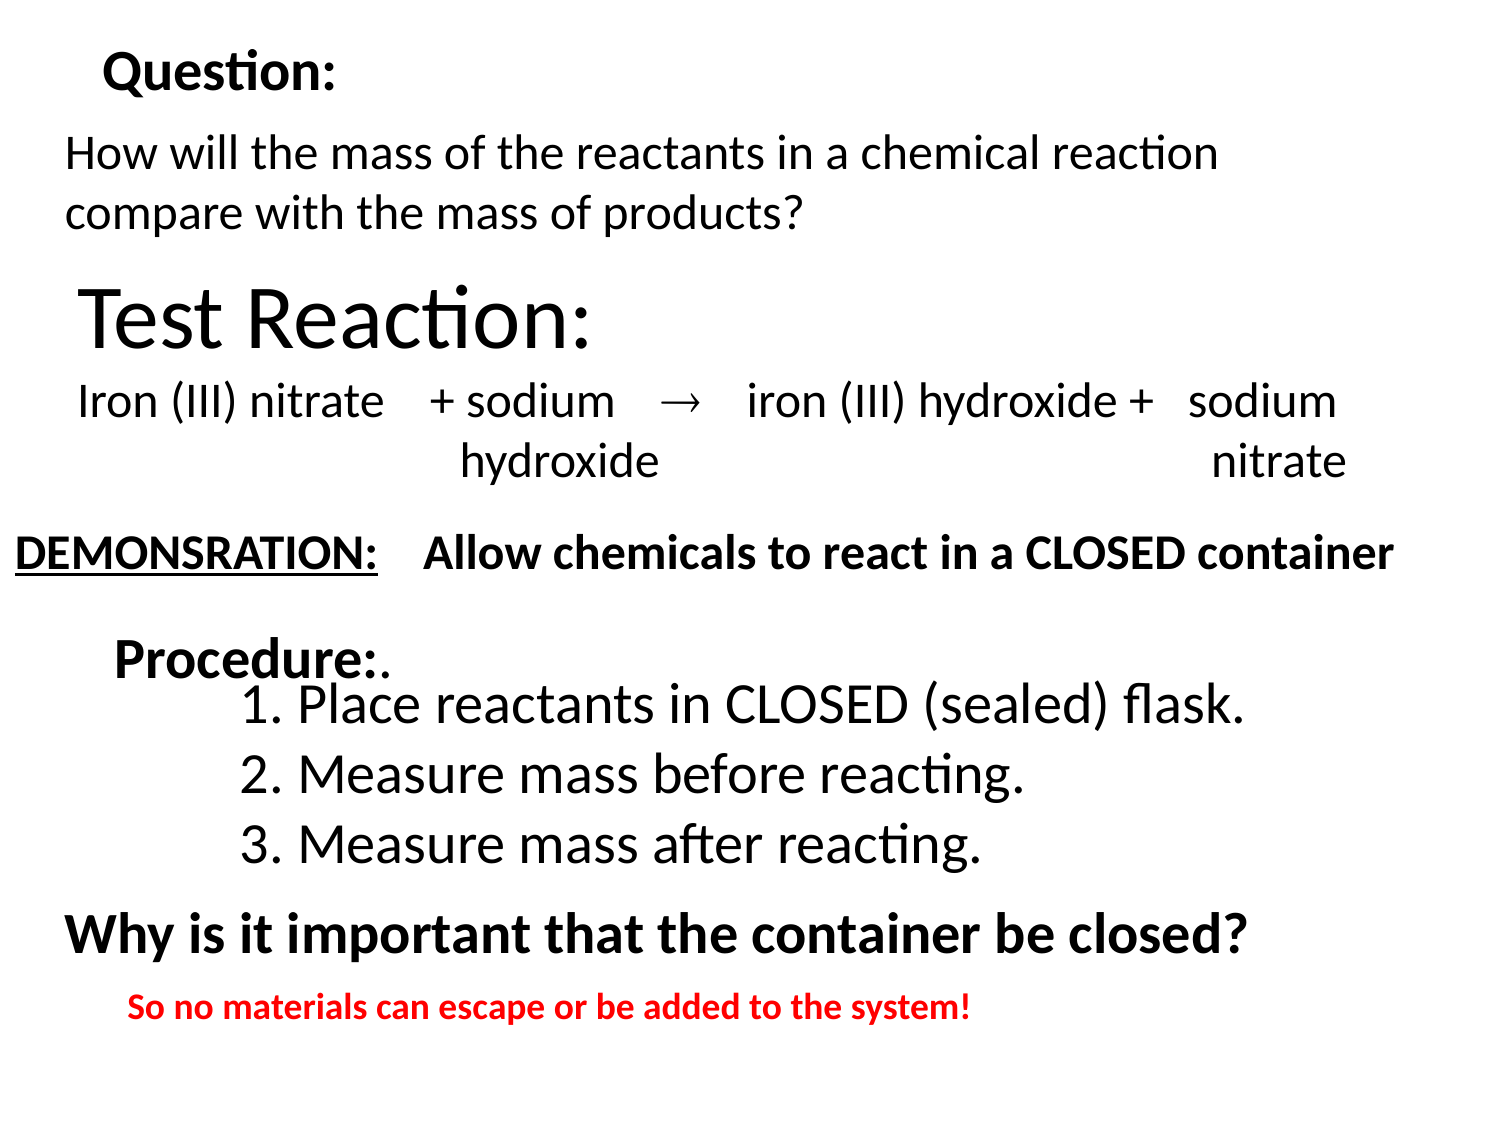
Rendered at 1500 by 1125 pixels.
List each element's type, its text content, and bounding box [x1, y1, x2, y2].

text_box 1. Place reactants in CLOSED (sealed) flask. 2. Measure mass before reacting. 3. Measure mass after reacting. [75, 588, 1408, 883]
text_box How will the mass of the reactants in a chemical reaction compare with the mass of products? [49, 112, 1388, 293]
text_box Why is it important that the container be closed? [50, 887, 1383, 1043]
text_box So no materials can escape or be added to the system! [112, 974, 1263, 1035]
text_box DEMONSRATION: Allow chemicals to react in a CLOSED container [0, 512, 1438, 588]
text_box Question: [87, 24, 513, 110]
text_box Test Reaction: Iron (III) nitrate + sodium  iron (III) hydroxide + sodium hydroxide nitrate [62, 249, 1400, 512]
text_box Procedure:. [99, 612, 1433, 698]
